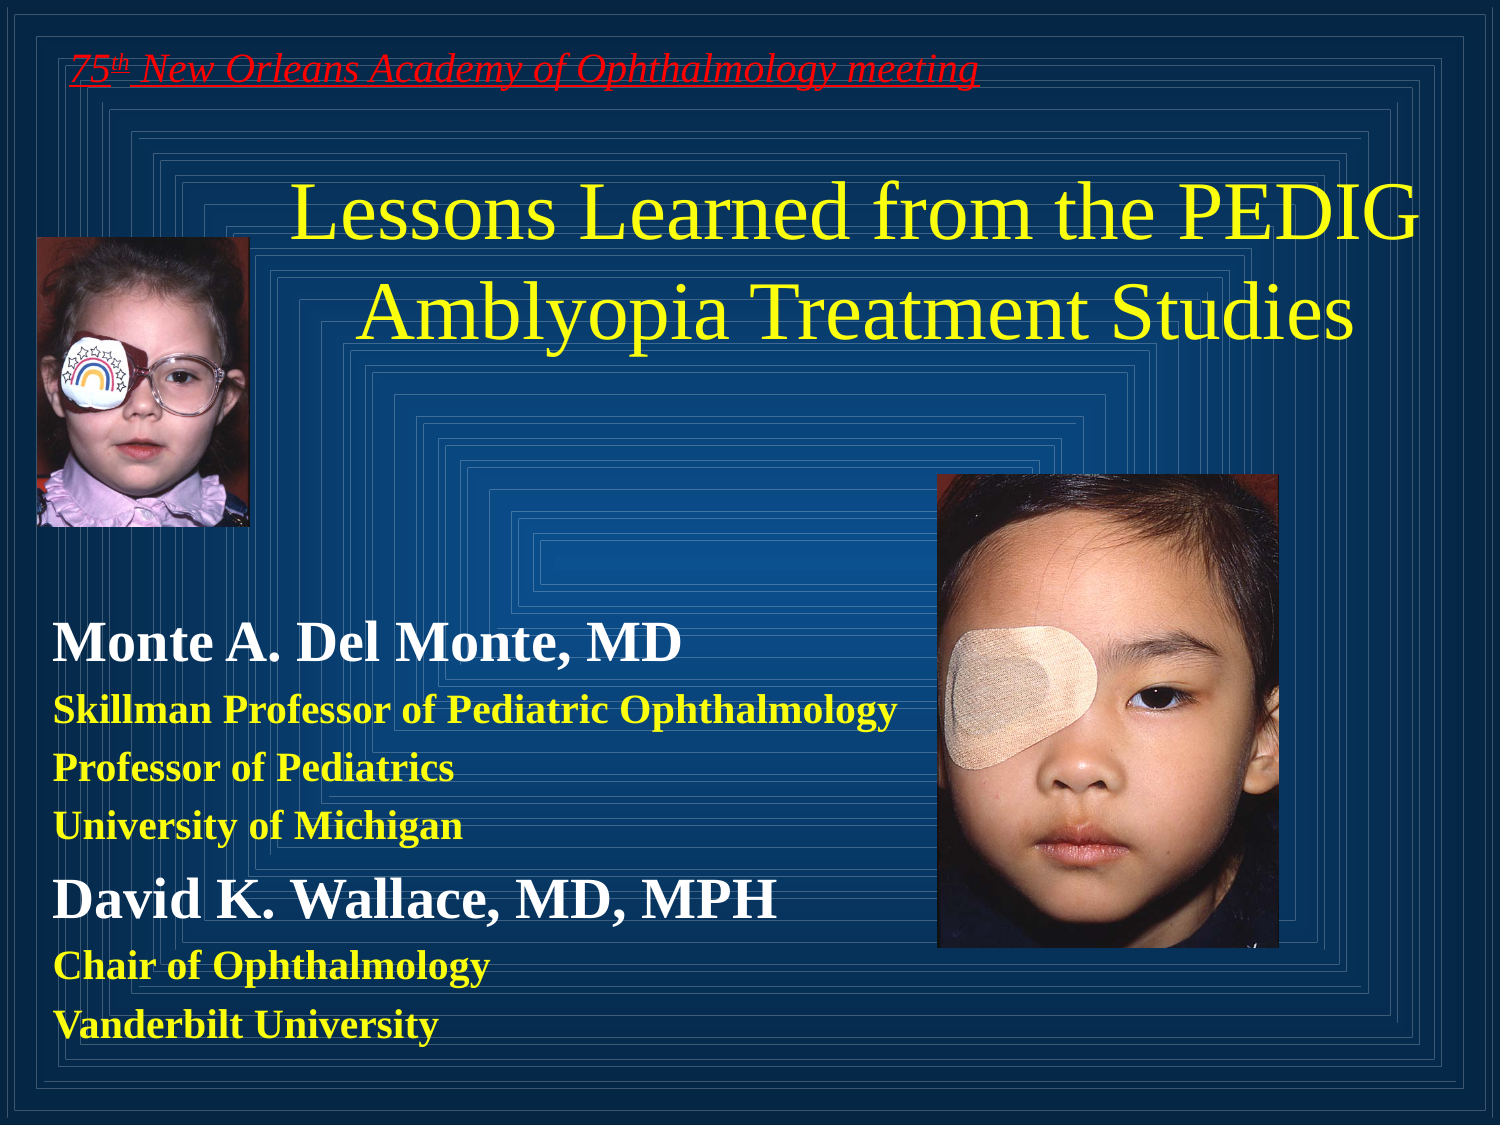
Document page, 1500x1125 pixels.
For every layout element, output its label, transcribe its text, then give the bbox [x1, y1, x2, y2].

picture [37, 237, 251, 527]
picture [937, 473, 1279, 948]
title Lessons Learned from the PEDIG Amblyopia Treatment Studies [174, 50, 1500, 463]
subtitle Monte A. Del Monte, MD Skillman Professor of Pediatric Ophthalmology Professor of Pediatrics University of Michigan David K. Wallace, MD, MPH Chair of Ophthalmology Vanderbilt University [37, 595, 1225, 1125]
text_box 75th New Orleans Academy of Ophthalmology meeting [54, 33, 995, 149]
